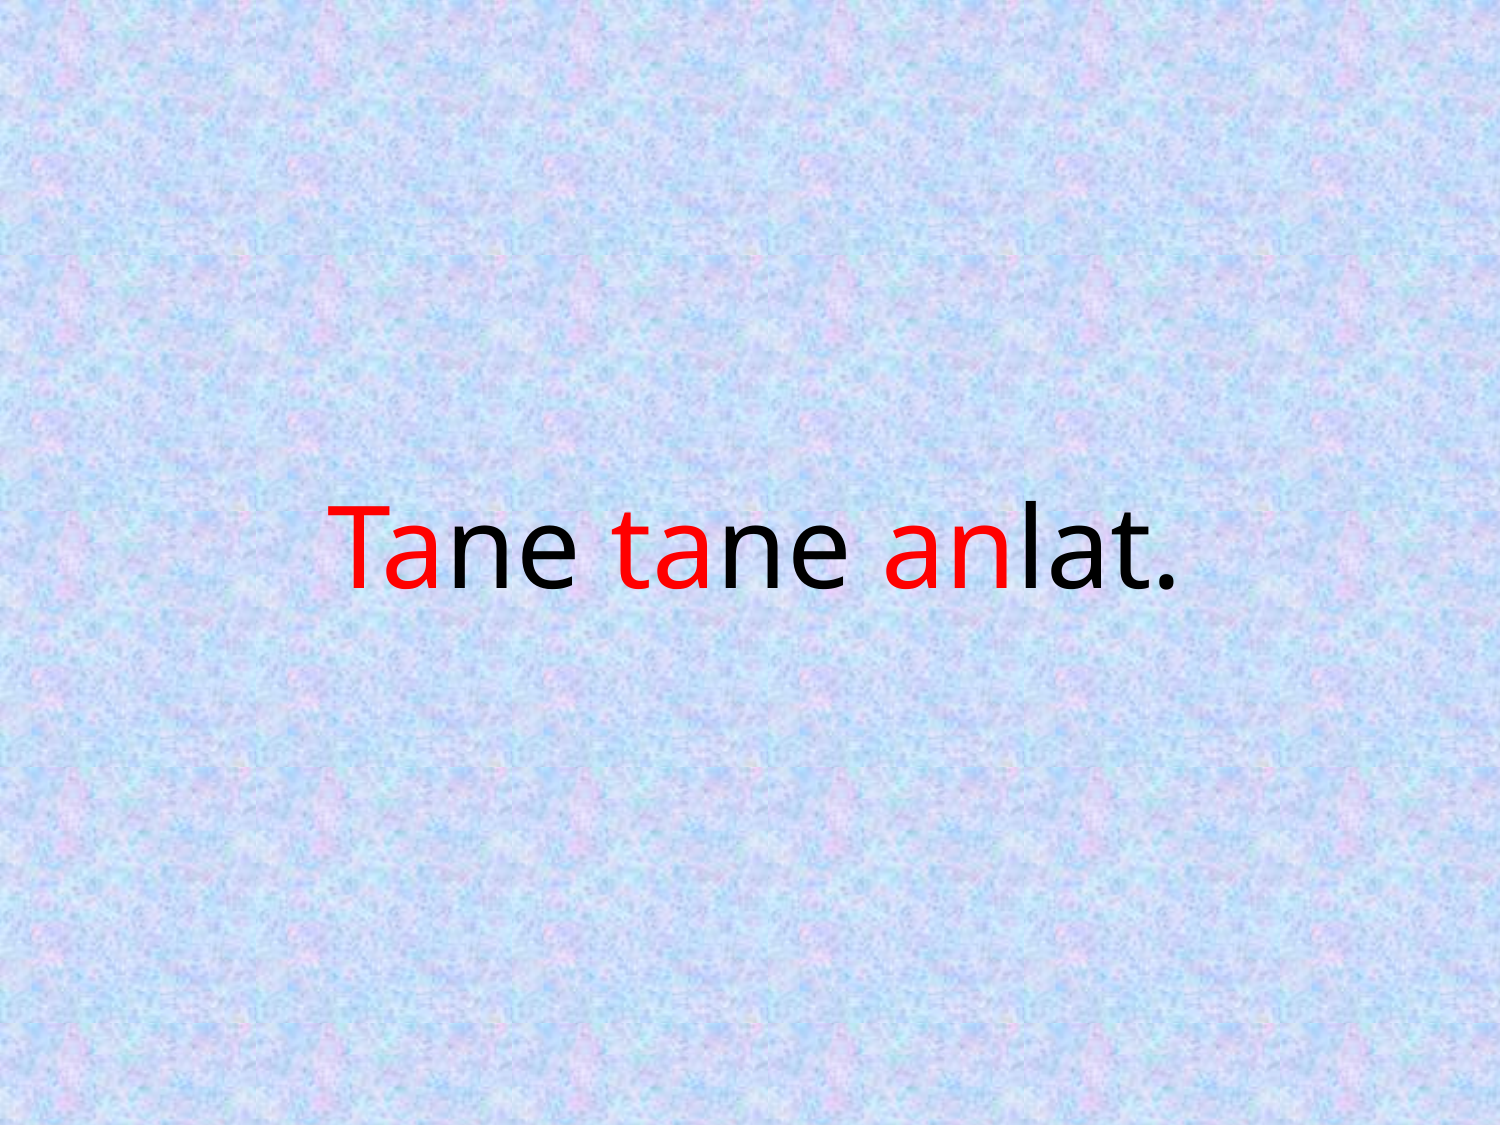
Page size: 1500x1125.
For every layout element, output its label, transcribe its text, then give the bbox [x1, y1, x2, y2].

title Tane tane anlat. [117, 421, 1393, 663]
picture [0, 0, 1500, 1125]
